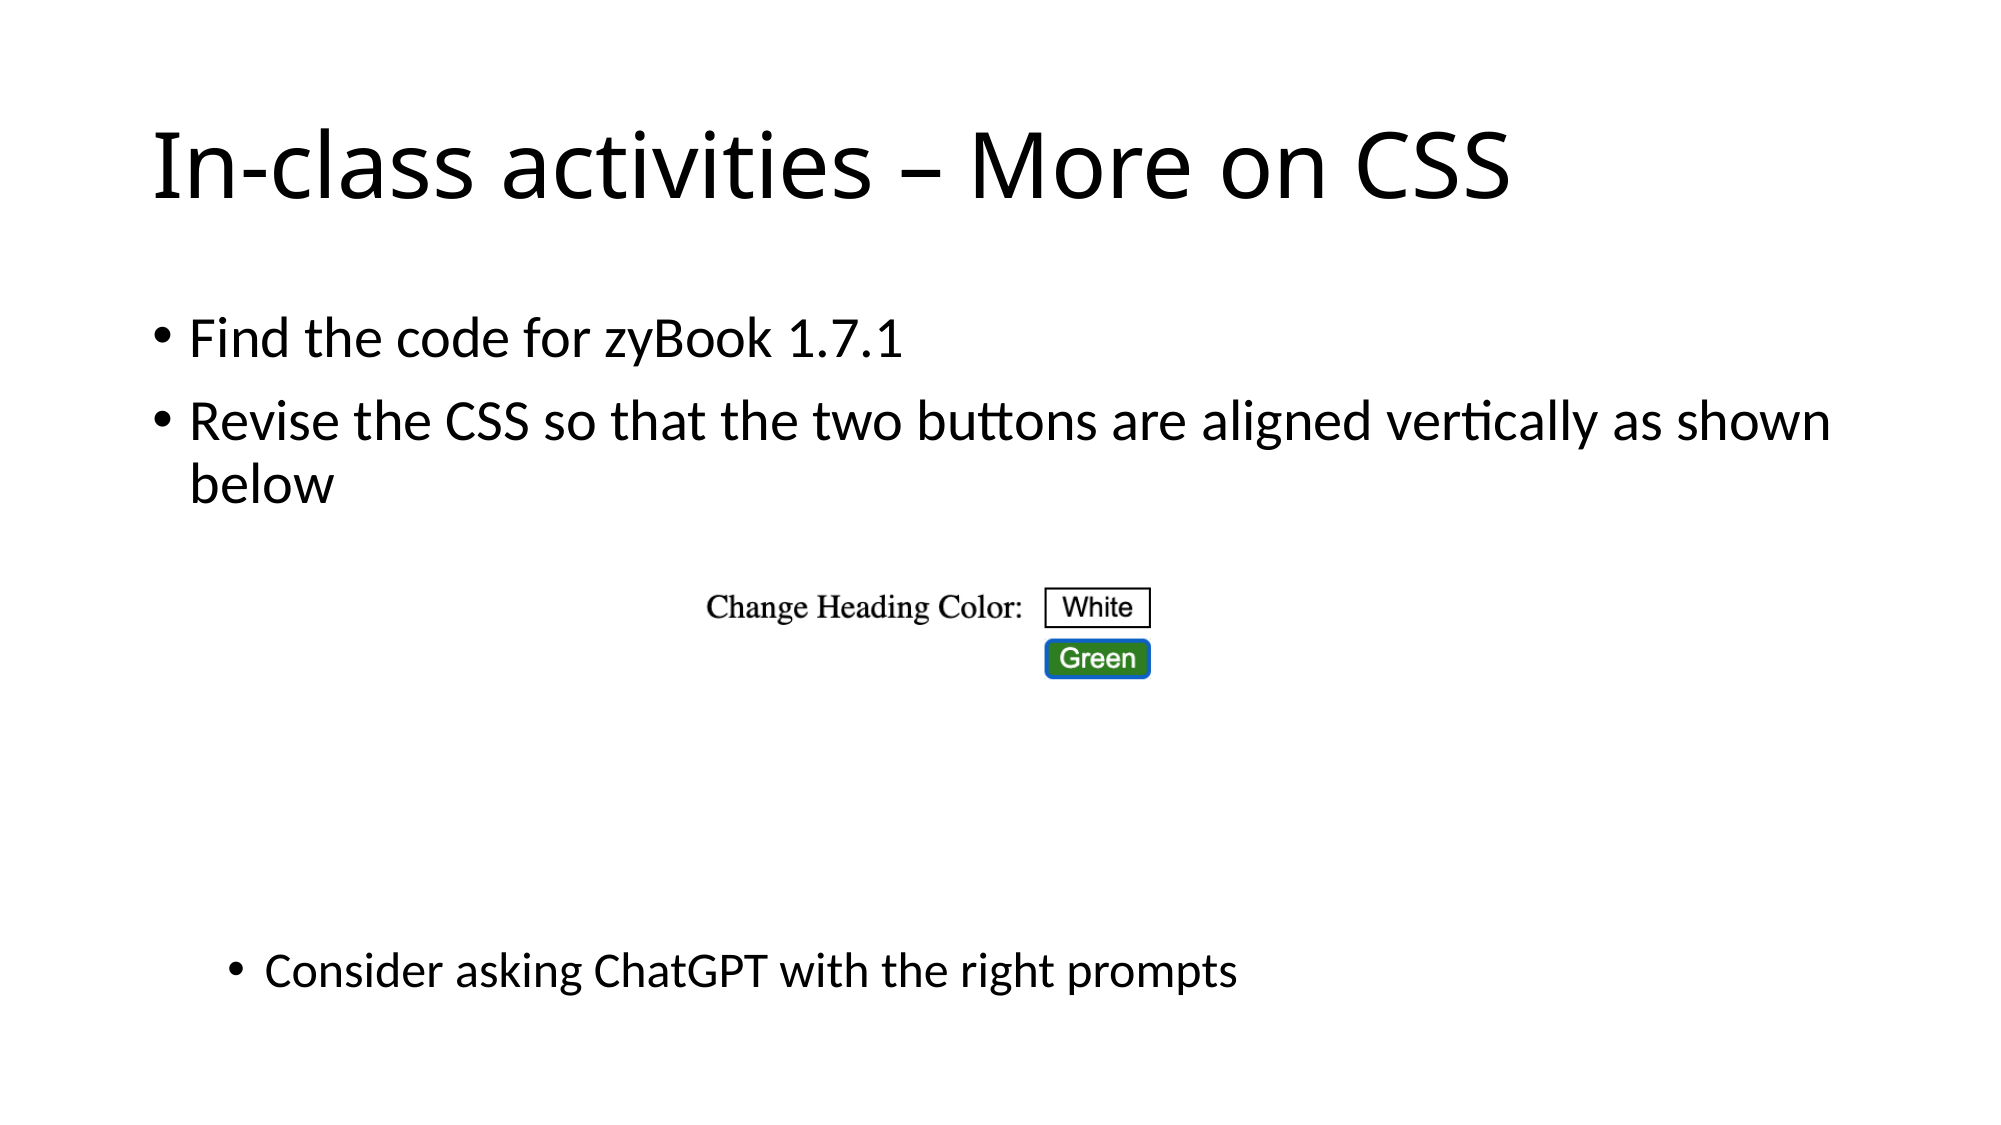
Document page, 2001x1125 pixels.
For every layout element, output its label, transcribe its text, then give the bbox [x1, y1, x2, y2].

picture [694, 562, 1512, 698]
title In-class activities – More on CSS [137, 59, 1863, 278]
list Find the code for zyBook 1.7.1 Revise the CSS so that the two buttons are aligned vertically as shown below Consider asking ChatGPT with the right prompts [137, 299, 1863, 1014]
